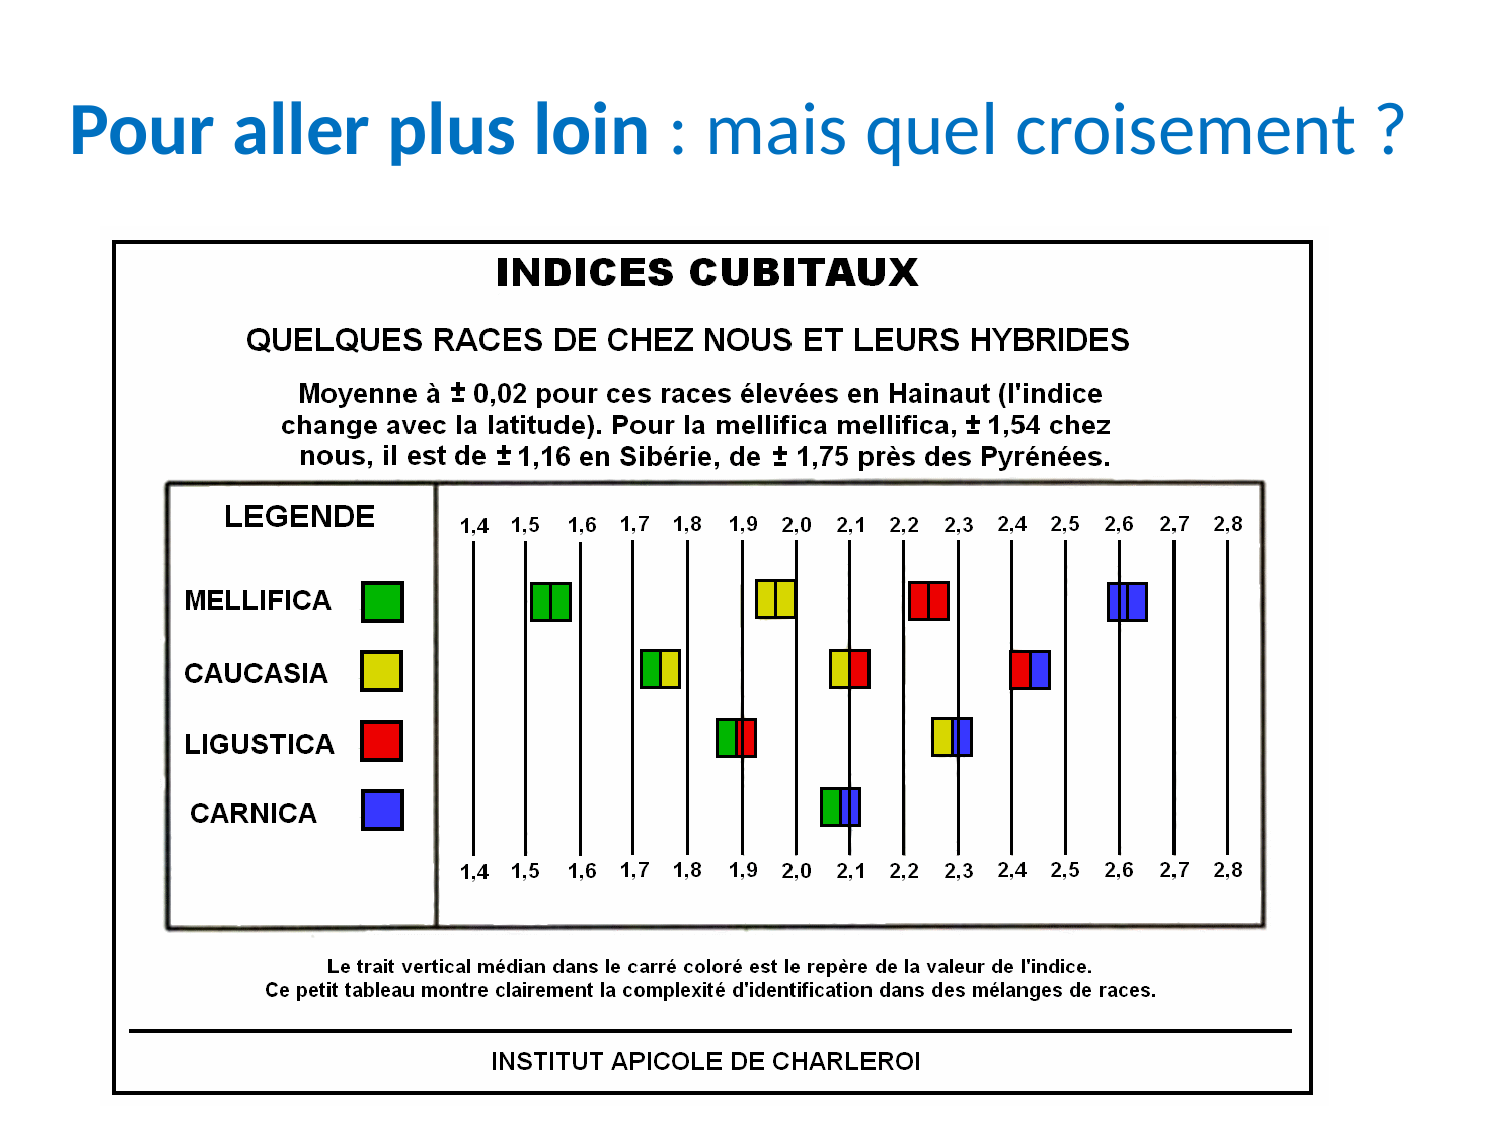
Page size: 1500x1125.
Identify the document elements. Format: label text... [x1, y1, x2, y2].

picture [100, 226, 1329, 1107]
title Pour aller plus loin : mais quel croisement ? [53, 31, 1425, 219]
